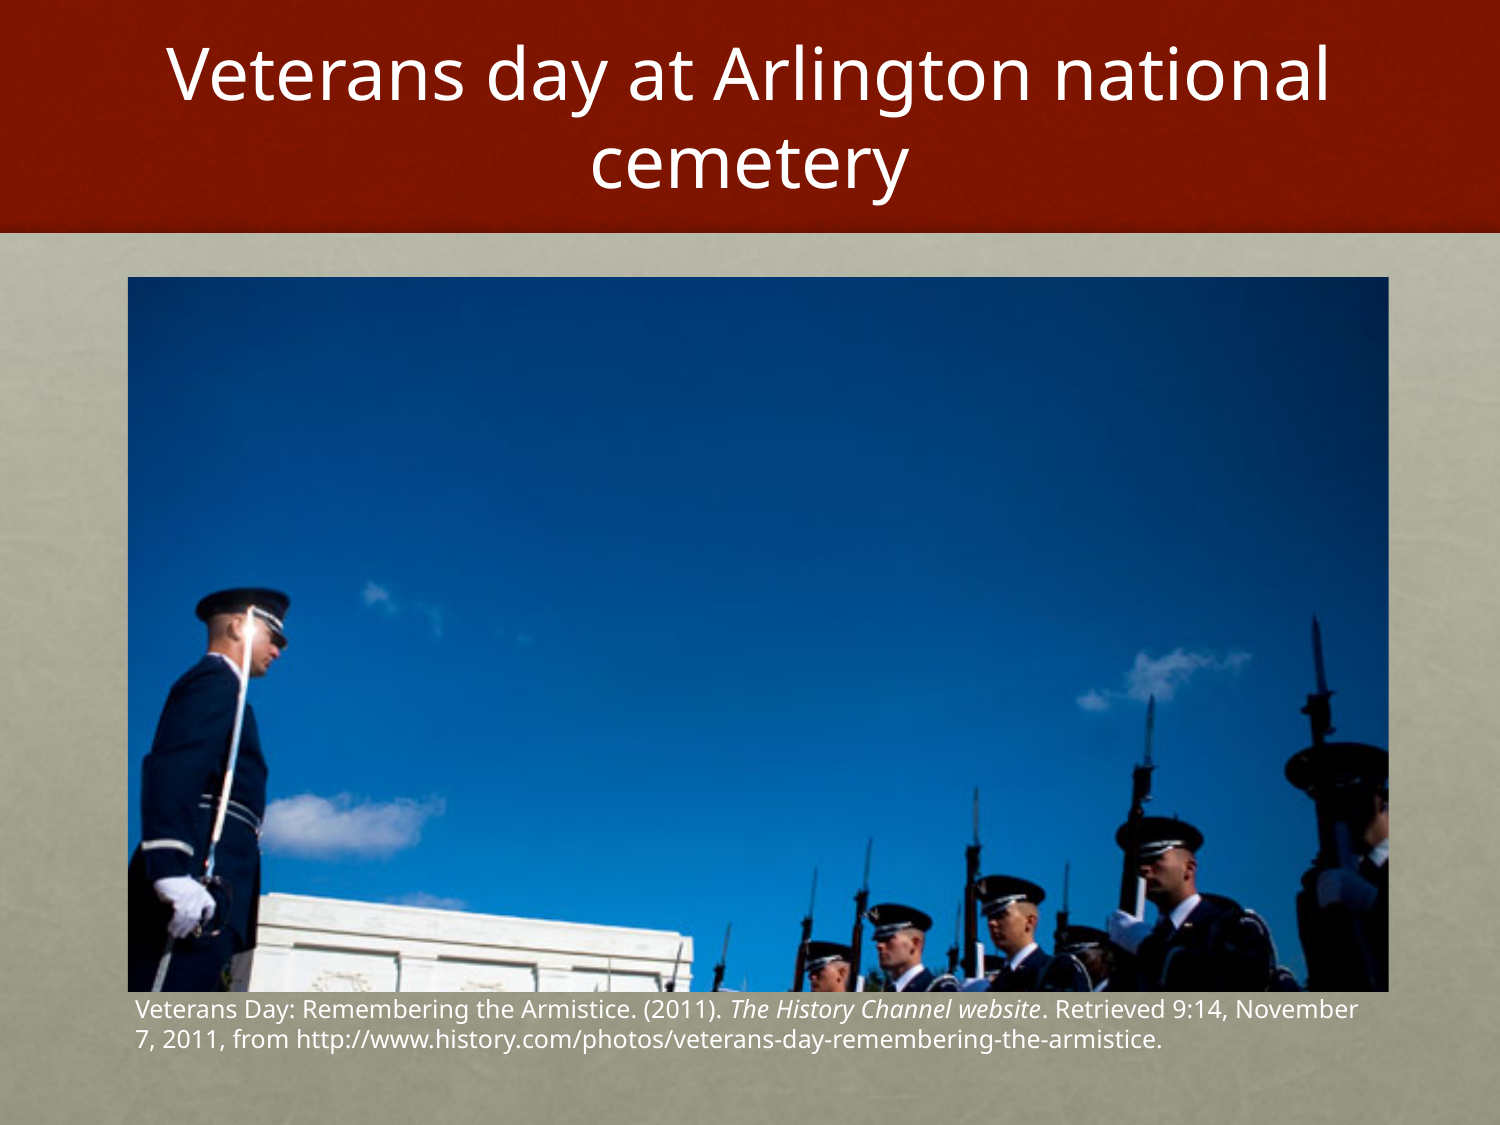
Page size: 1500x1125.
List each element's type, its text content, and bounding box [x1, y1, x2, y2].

picture [0, 214, 1500, 1125]
text_box Veterans Day: Remembering the Armistice. (2011). The History Channel website. Retrieved 9:14, November 7, 2011, from http://www.history.com/photos/veterans-day-remembering-the-armistice. [120, 1019, 1389, 1061]
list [127, 276, 1390, 993]
title Veterans day at Arlington national cemetery [127, 10, 1372, 221]
